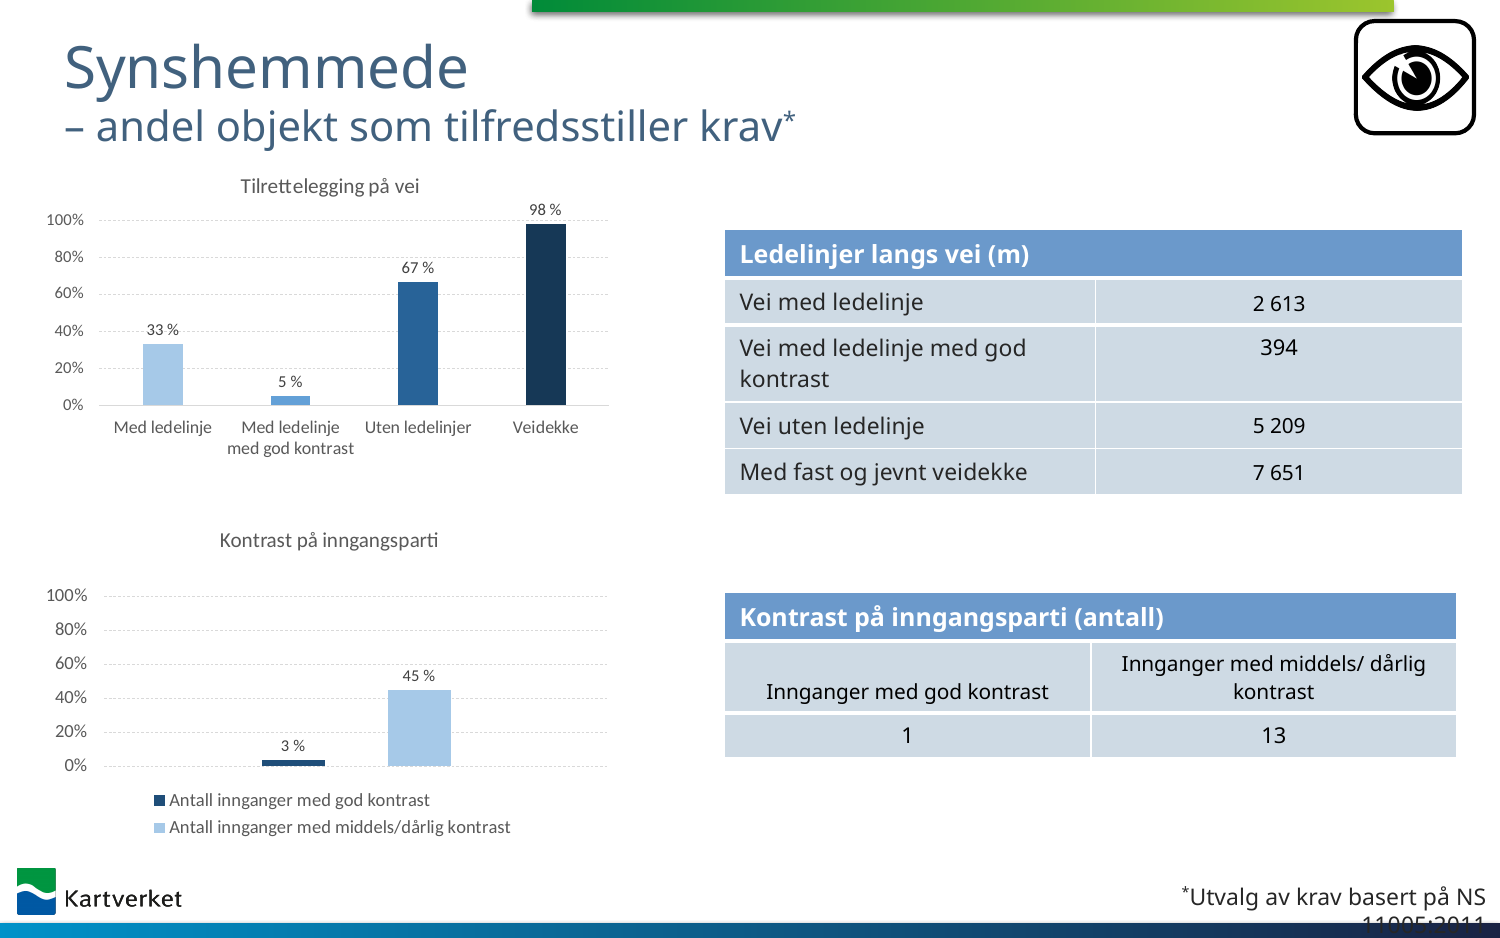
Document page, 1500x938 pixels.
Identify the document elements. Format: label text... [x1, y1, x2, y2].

table_cell 1 [725, 715, 1090, 757]
table_cell Innganger med middels/ dårlig kontrast [1092, 643, 1456, 711]
table_header Ledelinjer langs vei (m) [725, 230, 1462, 276]
table_cell 2 613 [1096, 280, 1462, 323]
text_box Synshemmede – andel objekt som tilfredsstiller krav* [49, 24, 1431, 158]
table_cell 7 651 [1096, 449, 1462, 494]
picture [41, 520, 618, 846]
table_cell 5 209 [1096, 403, 1462, 448]
table_cell 13 [1092, 715, 1456, 757]
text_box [1355, 20, 1475, 134]
table_cell Vei med ledelinje med god kontrast [725, 327, 1095, 401]
table_cell Med fast og jevnt veidekke [725, 449, 1095, 494]
table_cell Vei med ledelinje [725, 280, 1095, 323]
picture [41, 166, 619, 492]
table_cell Vei uten ledelinje [725, 403, 1095, 448]
table_cell Innganger med god kontrast [725, 643, 1090, 711]
table_cell 394 [1096, 327, 1462, 401]
table_header Kontrast på inngangsparti (antall) [725, 593, 1456, 639]
text_box *Utvalg av krav basert på NS 11005:2011 [1068, 873, 1500, 938]
